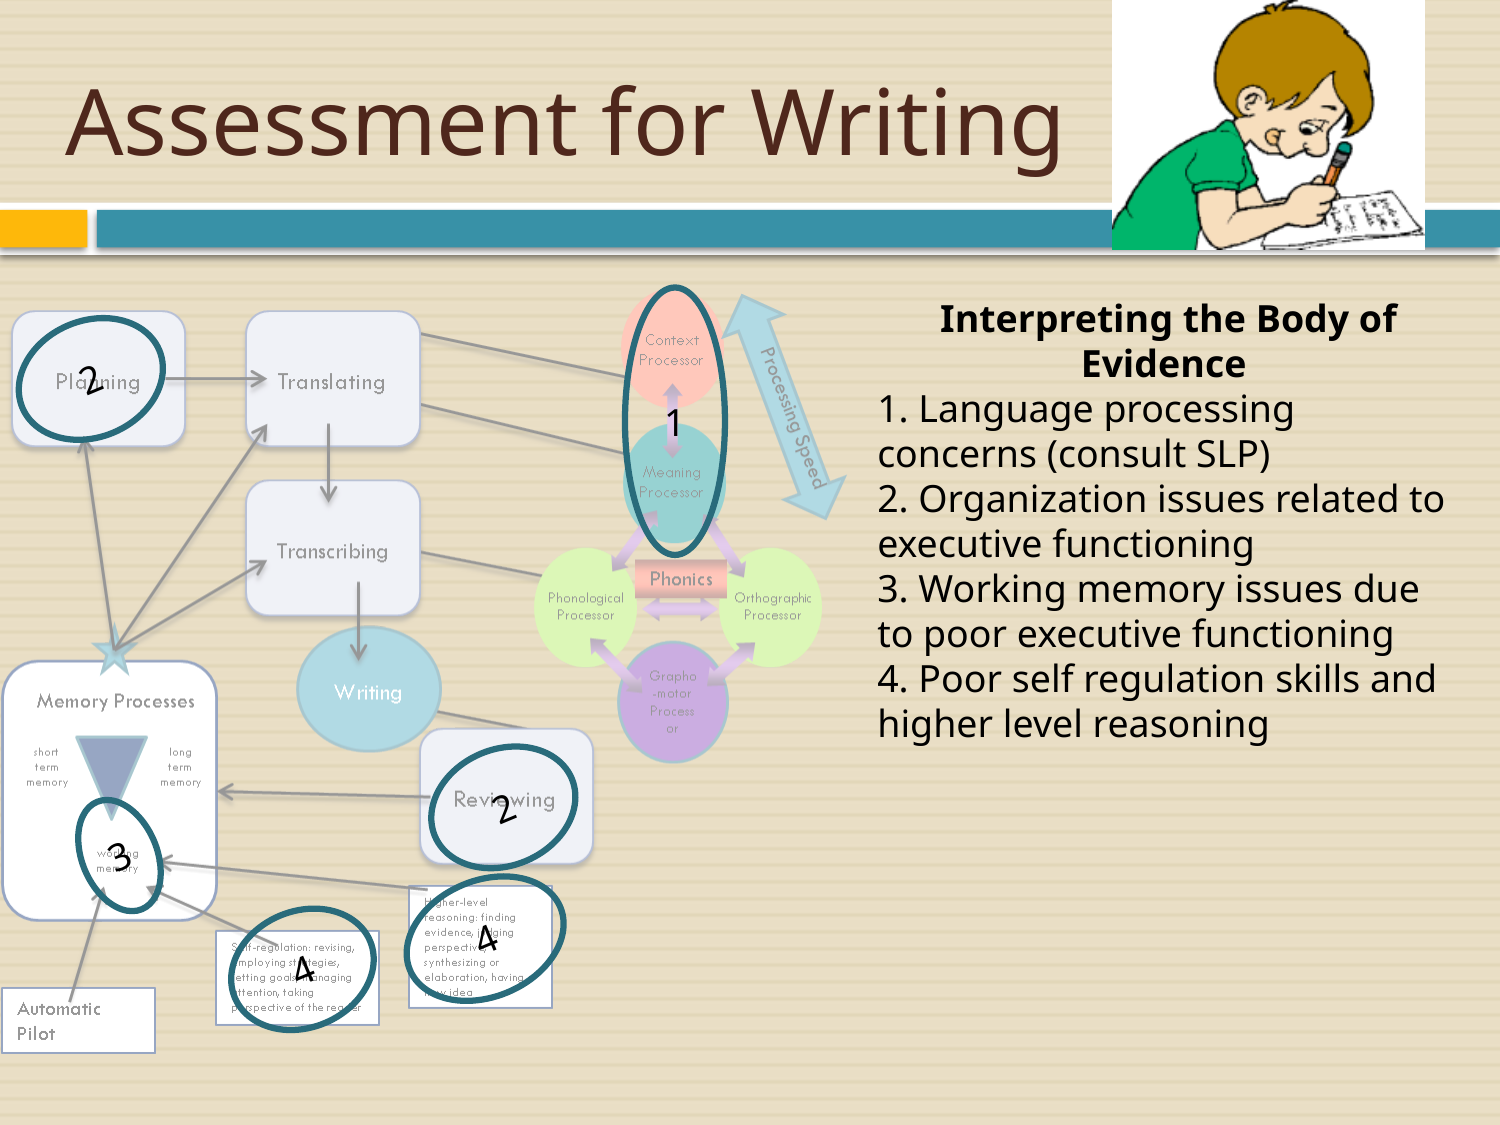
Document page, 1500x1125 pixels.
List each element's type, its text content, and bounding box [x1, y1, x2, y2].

picture [0, 287, 854, 1055]
text_box Interpreting the Body of Evidence 1. Language processing concerns (consult SLP) 2. Organization issues related to executive functioning 3. Working memory issues due to poor executive functioning 4. Poor self regulation skills and higher level reasoning [862, 287, 1475, 753]
picture [1112, 0, 1426, 251]
title Assessment for Writing [49, 37, 1106, 201]
